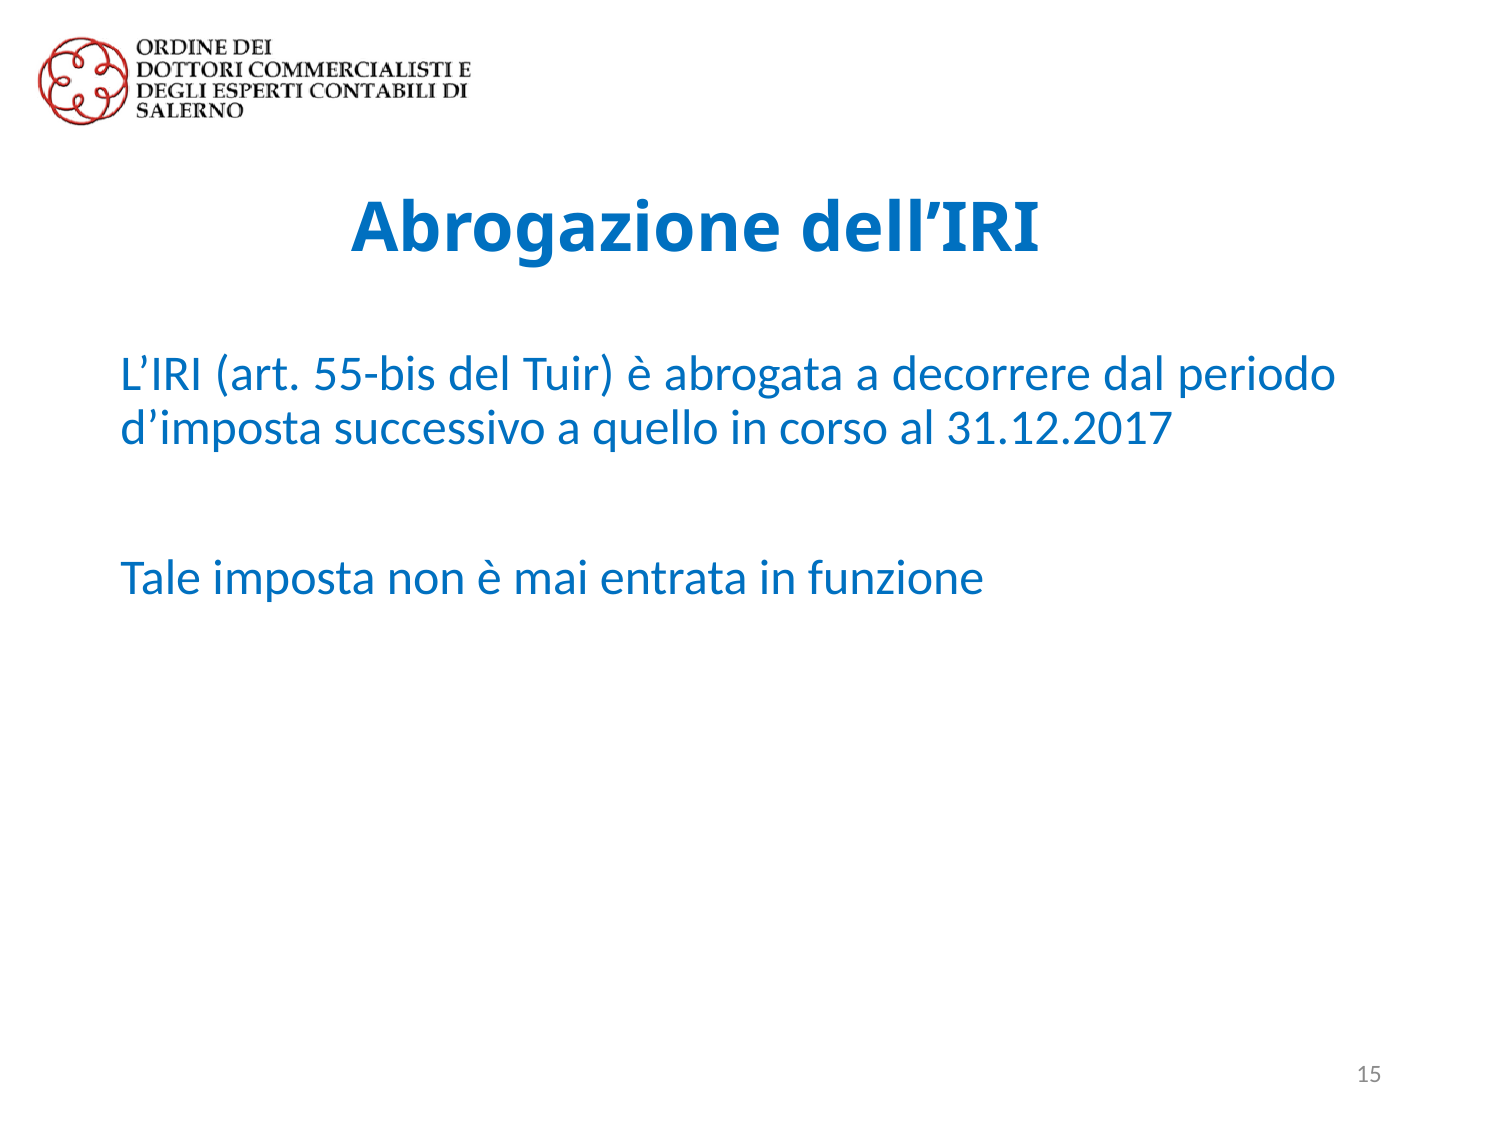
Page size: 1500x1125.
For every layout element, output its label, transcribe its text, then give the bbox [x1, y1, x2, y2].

subtitle L’IRI (art. 55-bis del Tuir) è abrogata a decorrere dal periodo d’imposta successivo a quello in corso al 31.12.2017 Tale imposta non è mai entrata in funzione [105, 339, 1353, 1012]
title Abrogazione dell’IRI [58, 184, 1334, 277]
picture [29, 29, 479, 127]
slide_number 15 [1059, 1042, 1397, 1103]
